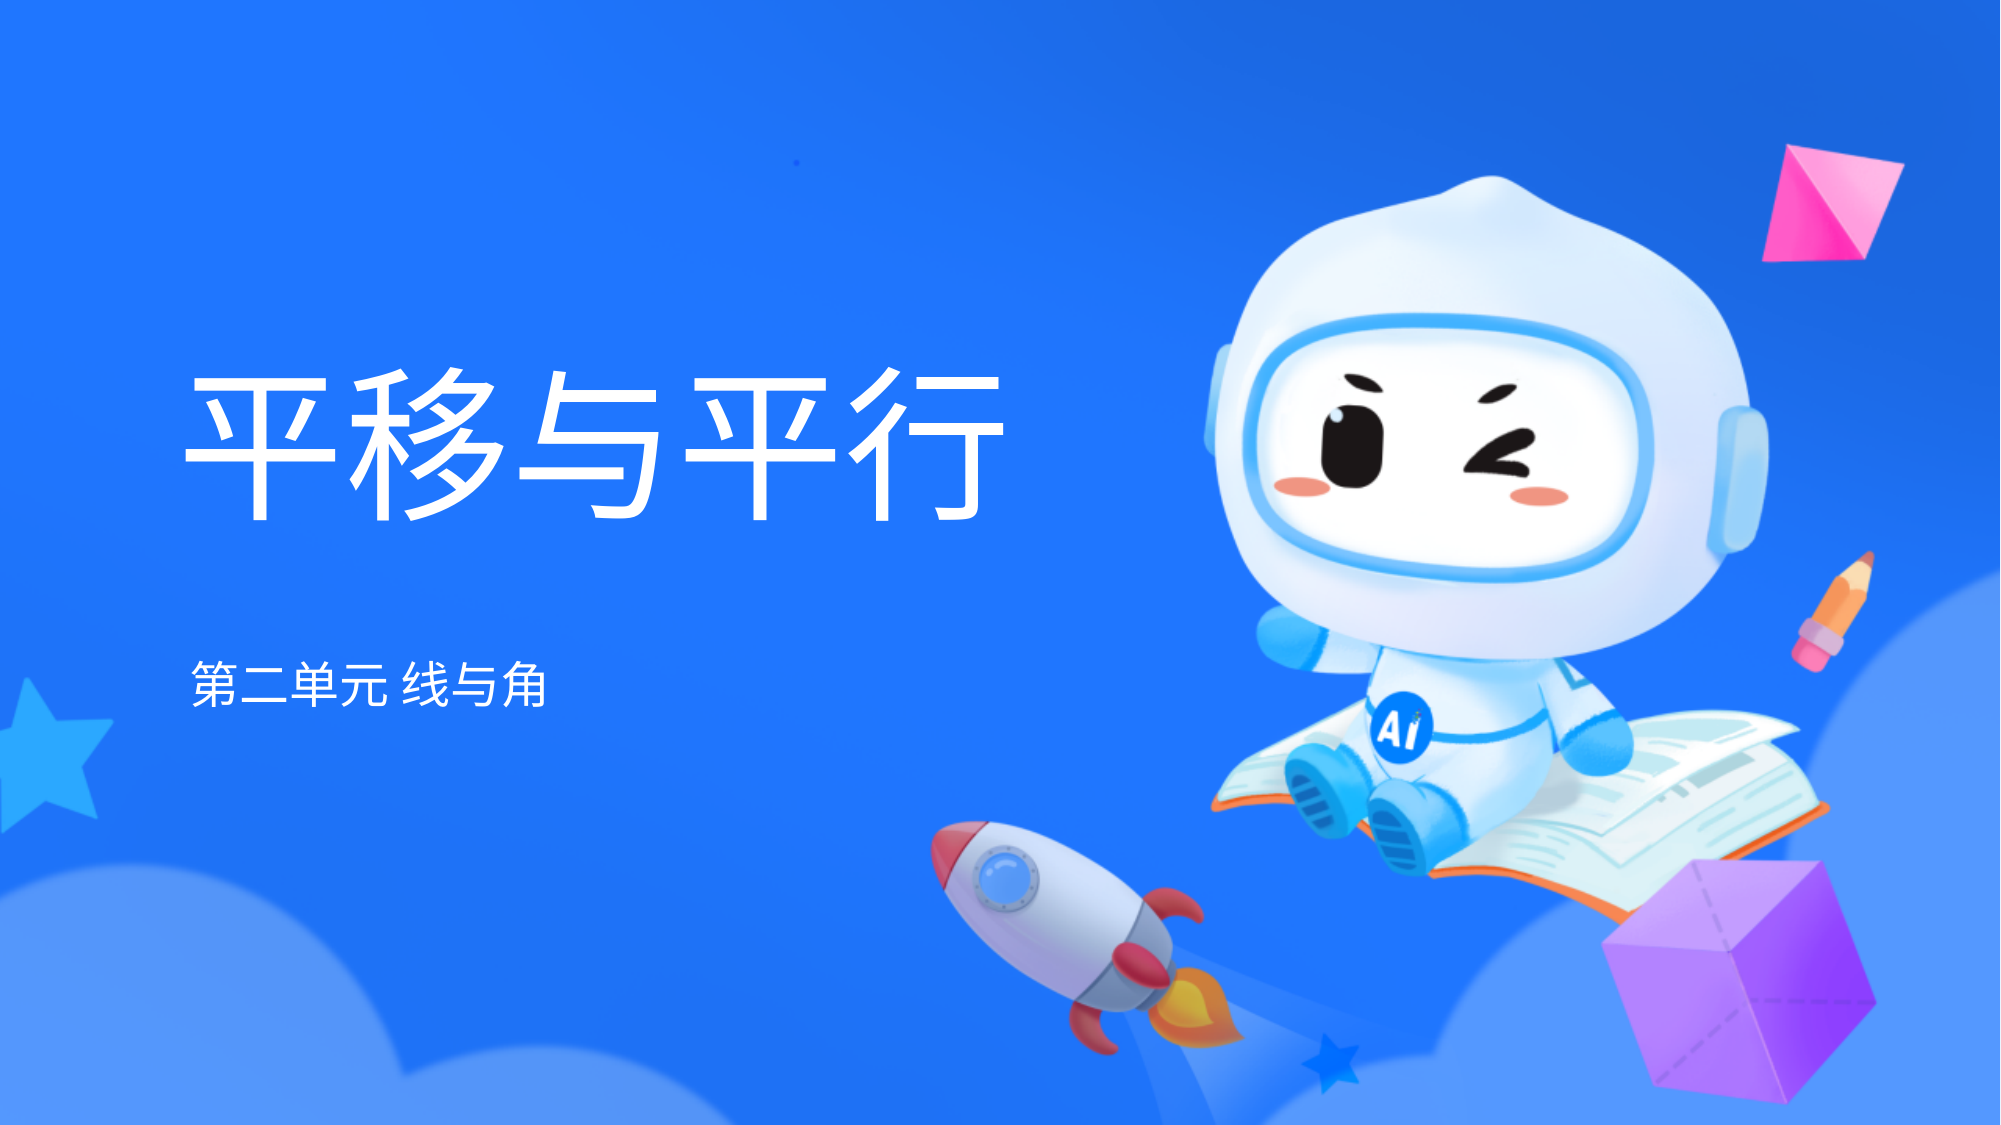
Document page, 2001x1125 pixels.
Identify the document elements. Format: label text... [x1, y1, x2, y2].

text_box 平移与平行 [162, 333, 1105, 549]
text_box 第二单元 线与角 [174, 646, 931, 721]
picture [0, 0, 2001, 1125]
